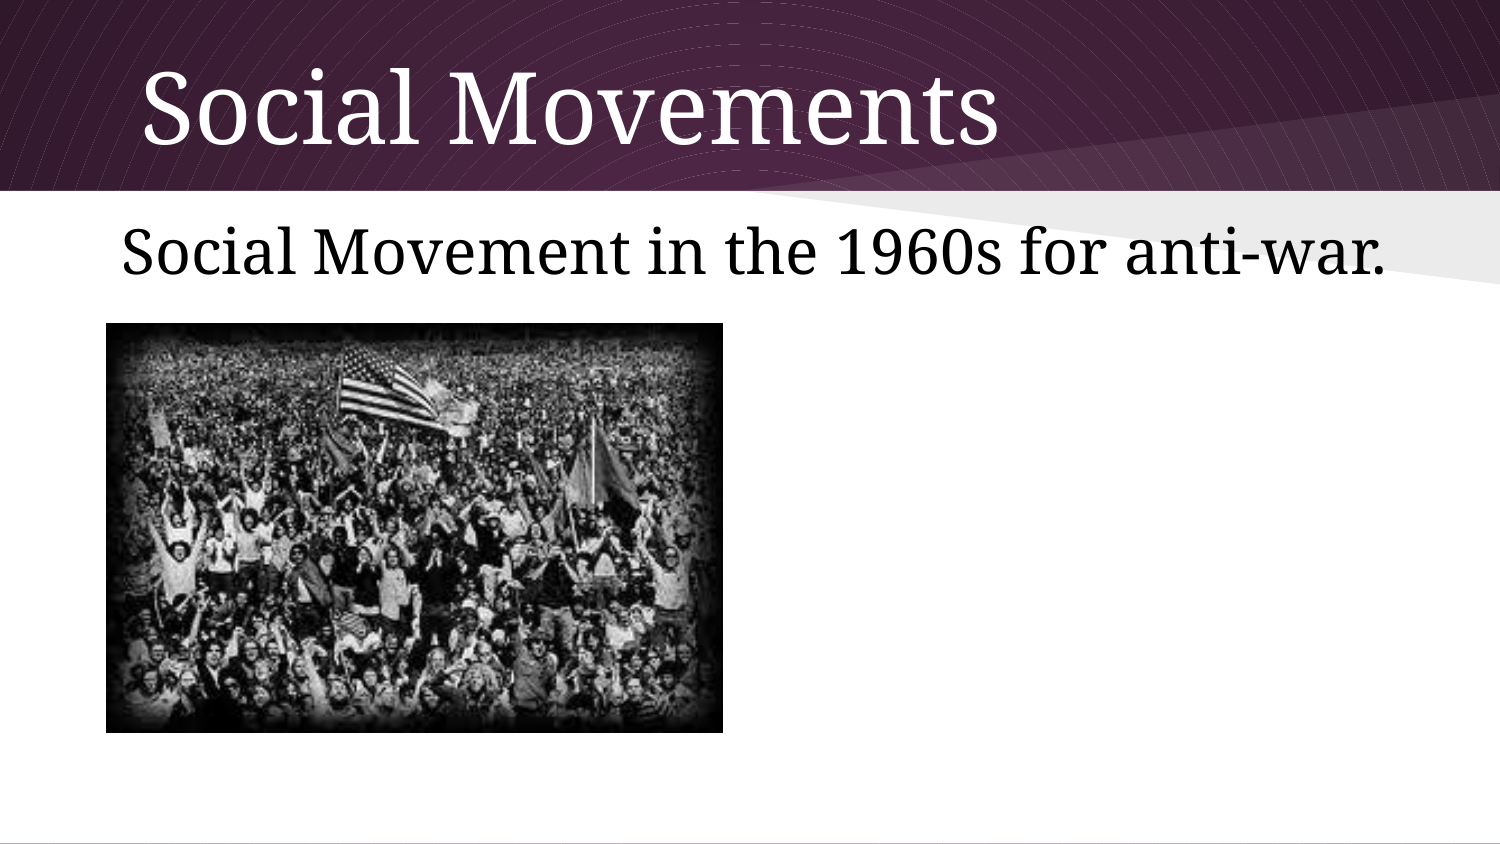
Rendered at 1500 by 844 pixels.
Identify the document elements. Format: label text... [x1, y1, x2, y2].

title Social Movements [75, 33, 1425, 175]
list Social Movement in the 1960s for anti-war. [75, 196, 1425, 808]
picture [106, 322, 723, 733]
